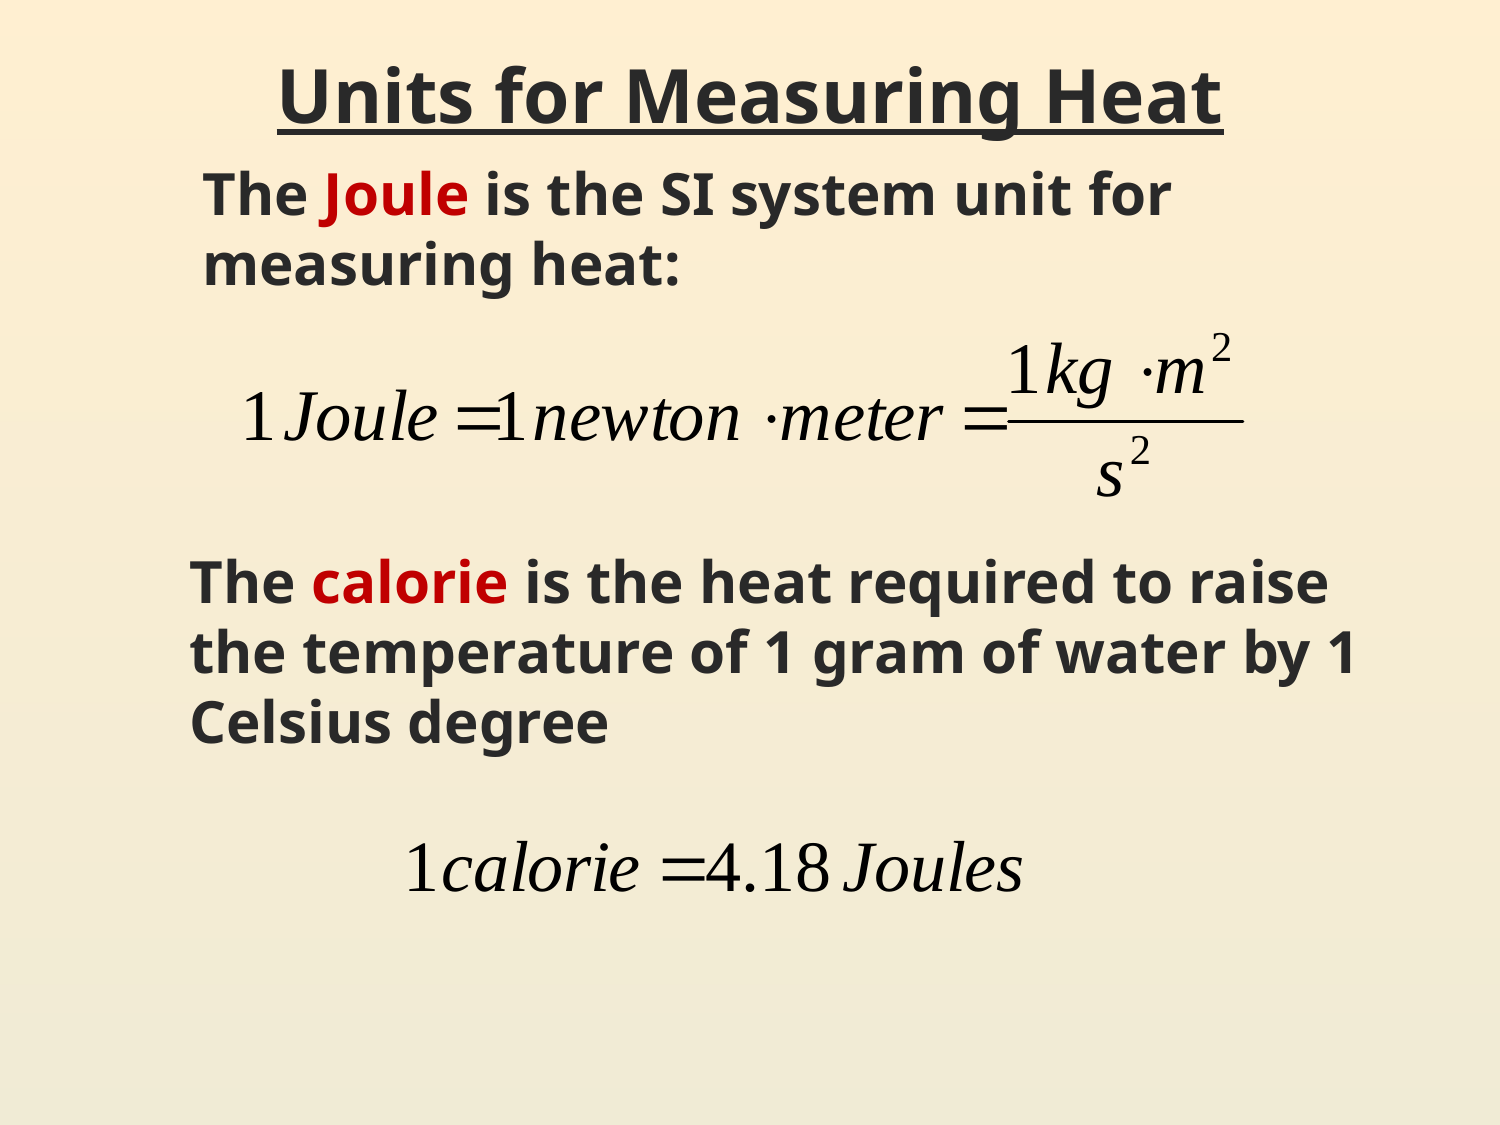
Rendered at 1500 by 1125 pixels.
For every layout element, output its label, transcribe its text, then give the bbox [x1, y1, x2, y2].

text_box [399, 824, 1038, 922]
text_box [237, 312, 1256, 513]
text_box The calorie is the heat required to raise the temperature of 1 gram of water by 1 Celsius degree [174, 537, 1378, 763]
text_box The Joule is the SI system unit for measuring heat: [187, 149, 1315, 305]
title Units for Measuring Heat [112, 0, 1388, 188]
